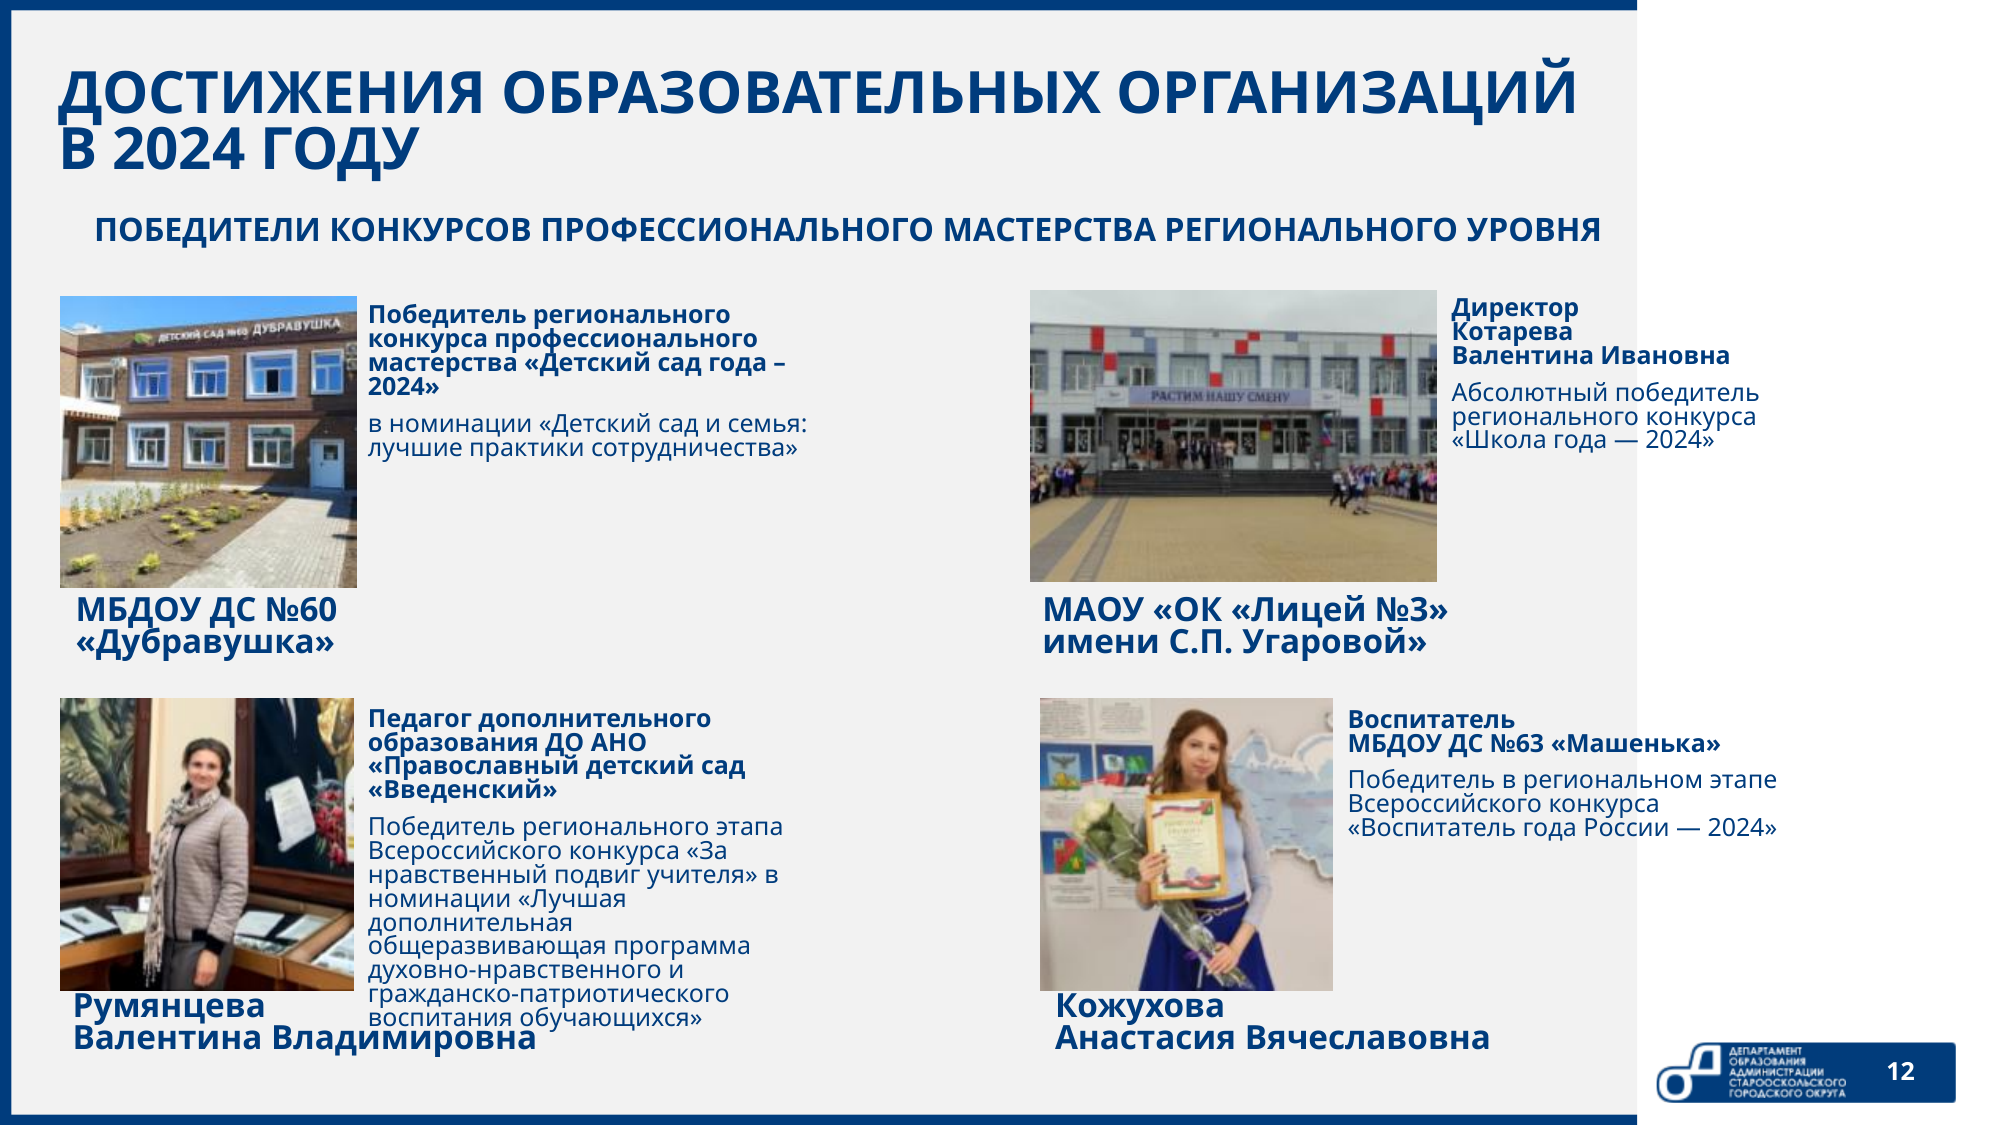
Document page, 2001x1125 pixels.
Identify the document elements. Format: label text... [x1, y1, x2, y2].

picture [60, 296, 357, 588]
picture [1657, 1043, 1955, 1102]
text_box Кожухова Анастасия Вячеславовна [1040, 984, 1558, 1063]
text_box МАОУ «ОК «Лицей №3» имени С.П. Угаровой» [1027, 588, 1599, 667]
text_box Победители конкурсов профессионального мастерства регионального уровня [60, 205, 1636, 263]
text_box Воспитатель МБДОУ ДС №63 «Машенька» Победитель в региональном этапе Всероссийского конкурса «Воспитатель года России — 2024» [1333, 701, 1814, 849]
slide_number 12 [1877, 1050, 1924, 1096]
picture [60, 698, 354, 991]
picture [1040, 698, 1333, 991]
text_box МБДОУ ДС №60 «Дубравушка» [60, 588, 579, 668]
text_box Румянцева Валентина Владимировна [57, 984, 576, 1063]
text_box Победитель регионального конкурса профессионального мастерства «Детский сад года – 2024» в номинации «Детский сад и семья: лучшие практики сотрудничества» [357, 297, 835, 469]
title Достижения образовательных организаций в 2024 году [58, 70, 1957, 180]
text_box Педагог дополнительного образования ДО АНО «Православный детский сад «Введенский» Победитель регионального этапа Всероссийского конкурса «За нравственный подвиг учителя» в номинации «Лучшая дополнительная общеразвивающая программа духовно-нравственного и гражданско-патриотического воспитания обучающихся» [353, 700, 835, 1039]
text_box Директор Котарева Валентина Ивановна Абсолютный победитель регионального конкурса «Школа года — 2024» [1437, 290, 1810, 462]
picture [1030, 290, 1437, 582]
